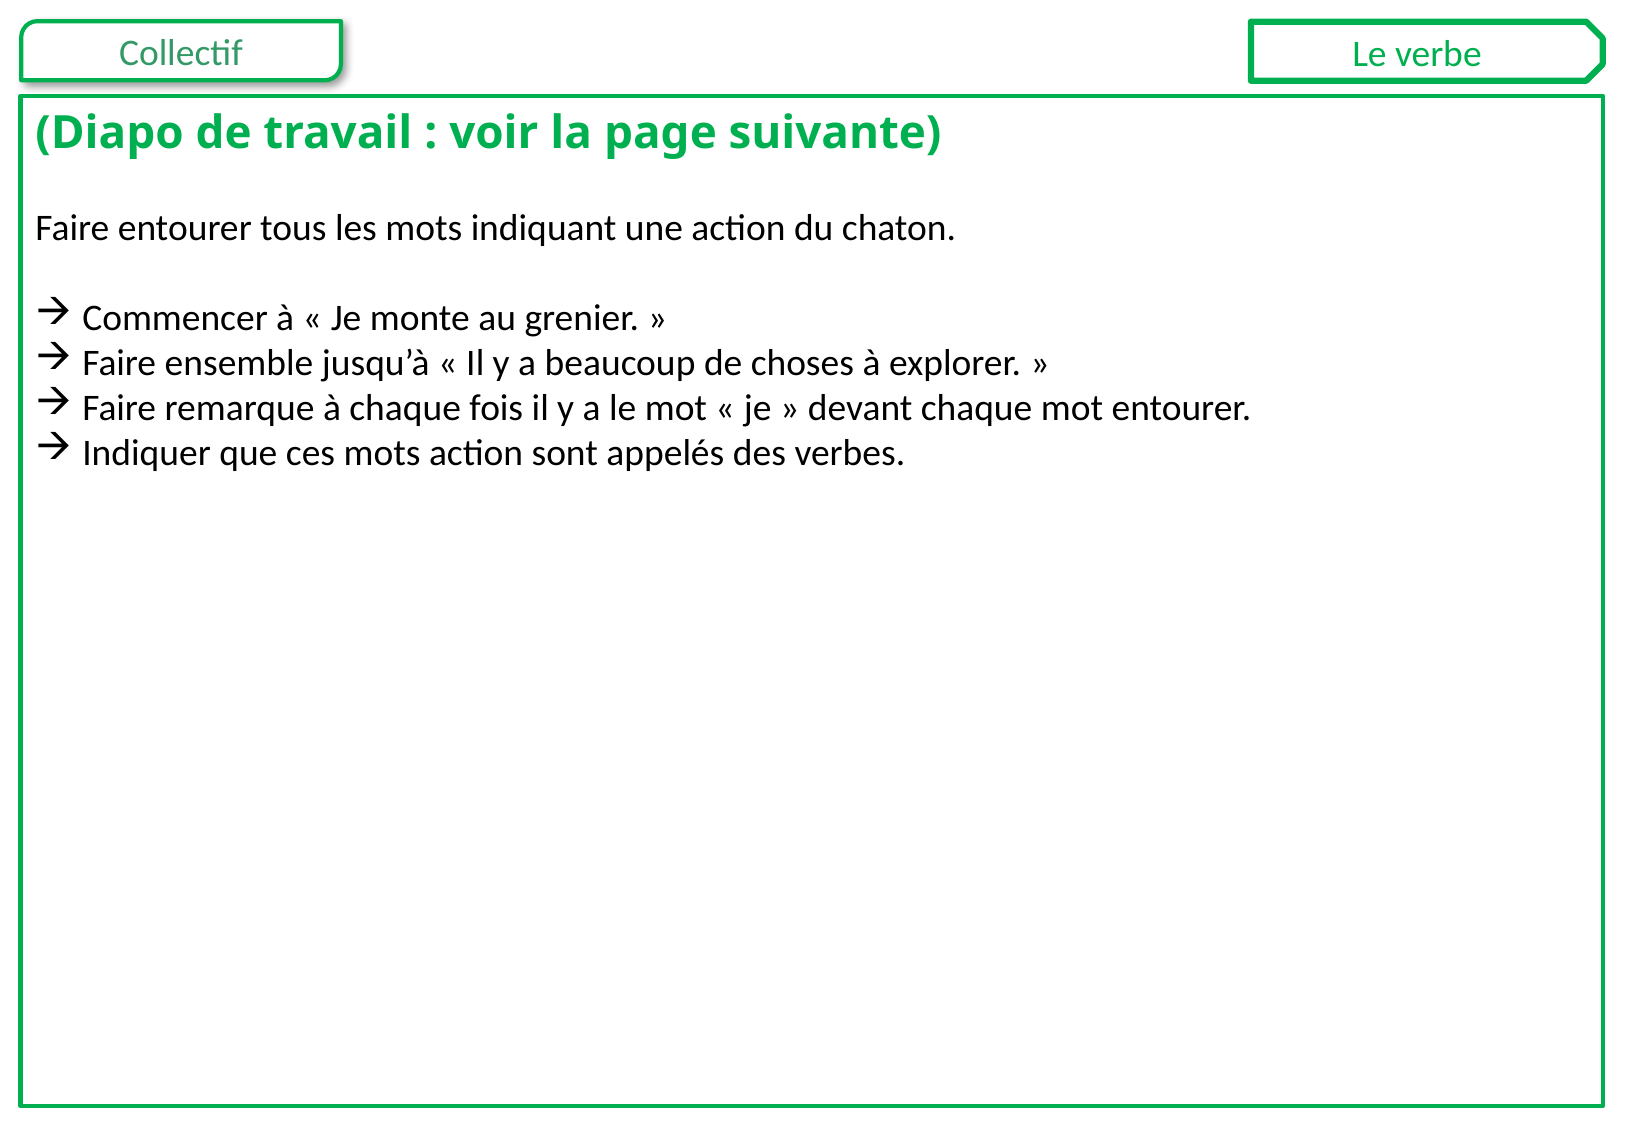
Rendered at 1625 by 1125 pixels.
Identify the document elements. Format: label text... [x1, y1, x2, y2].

list Le verbe [1250, 21, 1584, 81]
list (Diapo de travail : voir la page suivante) Faire entourer tous les mots indiquant une action du chaton. Commencer à « Je monte au grenier. » Faire ensemble jusqu’à « Il y a beaucoup de choses à explorer. » Faire remarque à chaque fois il y a le mot « je » devant chaque mot entourer. Indiquer que ces mots action sont appelés des verbes. [18, 94, 1605, 1108]
